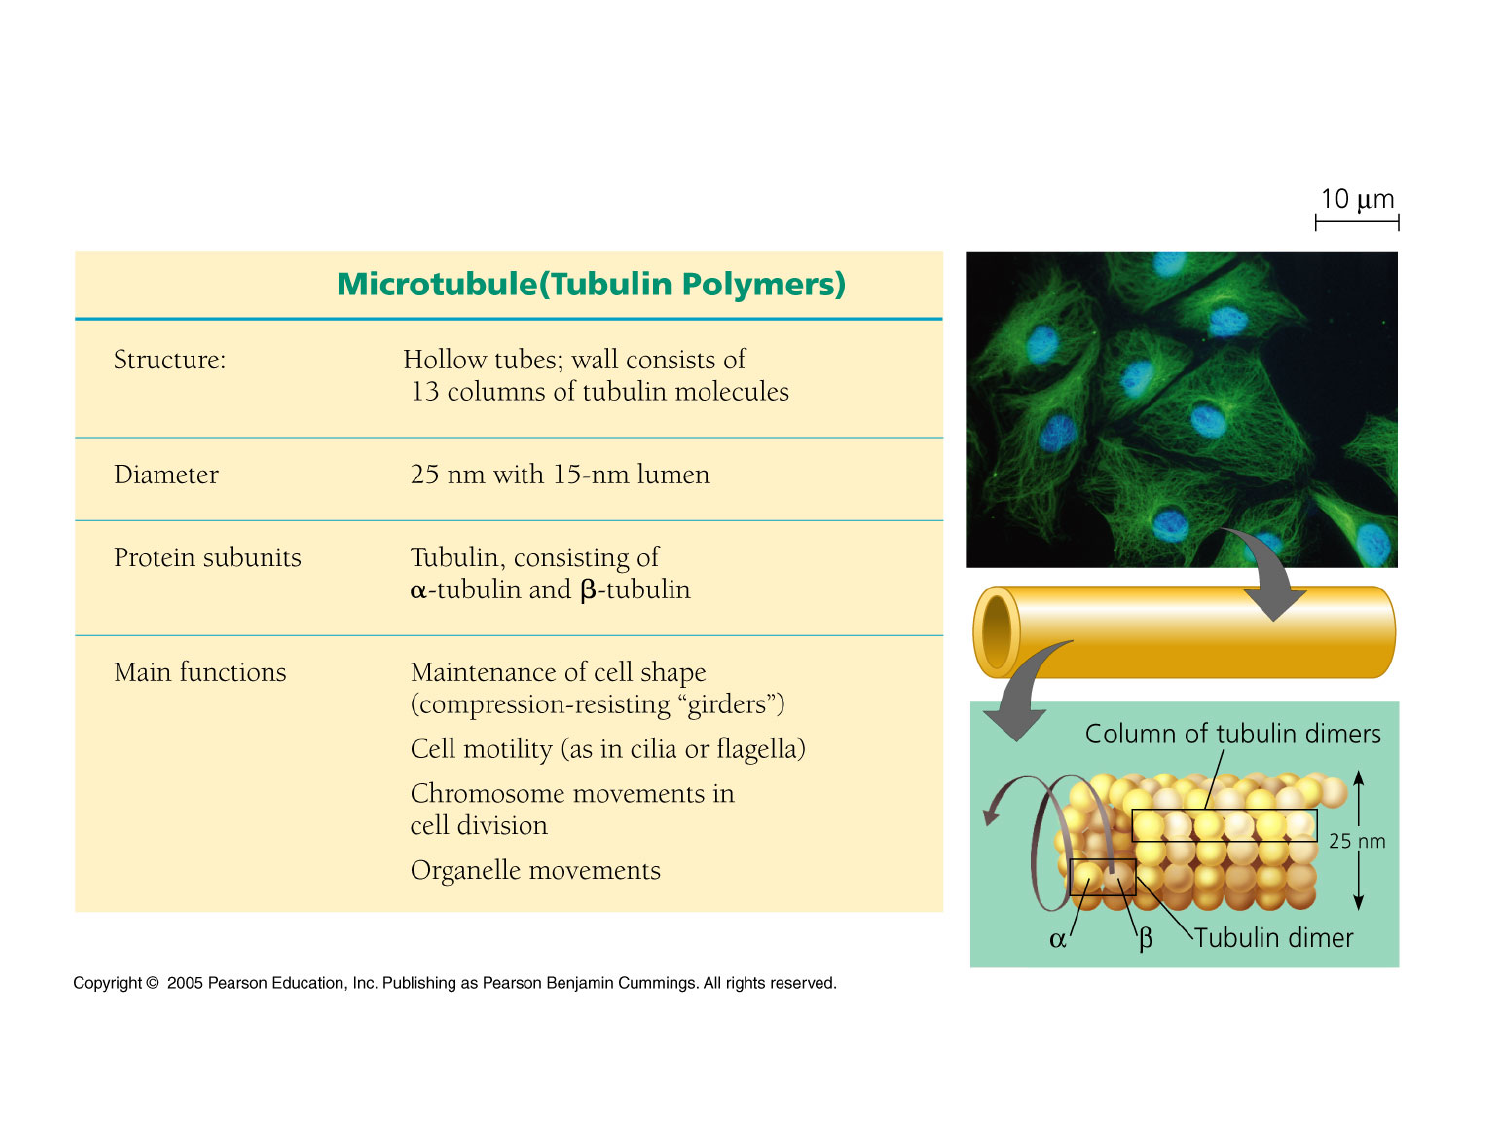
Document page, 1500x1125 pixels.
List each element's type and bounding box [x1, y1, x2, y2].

picture [45, 177, 1409, 1000]
